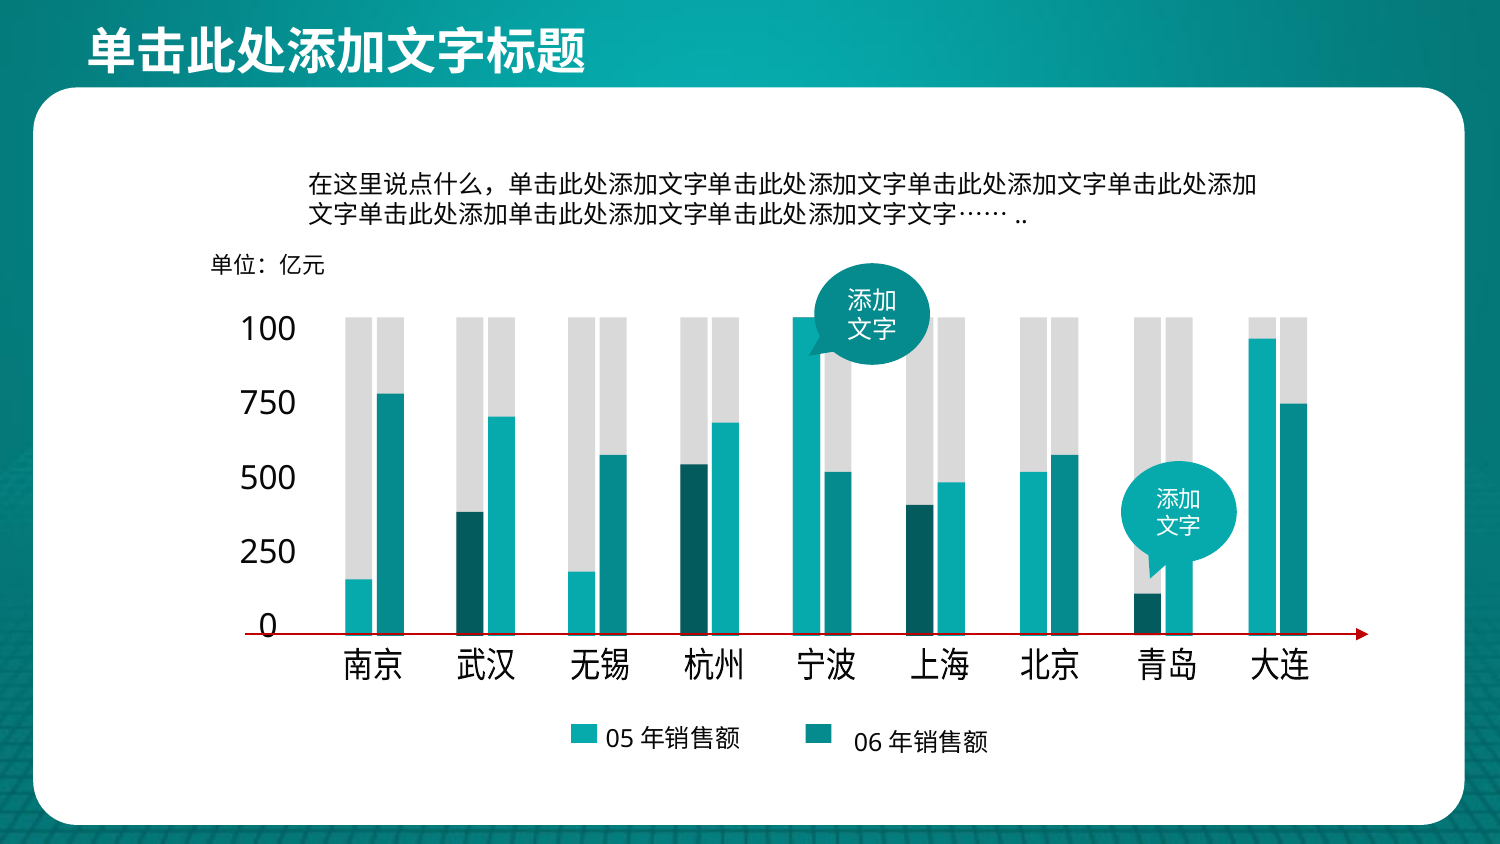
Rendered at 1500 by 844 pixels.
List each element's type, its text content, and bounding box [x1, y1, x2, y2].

text_box [1018, 470, 1049, 633]
text_box [598, 315, 629, 453]
text_box [791, 316, 822, 633]
text_box [566, 315, 597, 569]
text_box [936, 315, 967, 480]
text_box [375, 392, 406, 633]
text_box 100 [206, 295, 330, 339]
text_box [1247, 315, 1278, 336]
text_box 在这里说点什么，单击此处添加文字单击此处添加文字单击此处添加文字单击此处添加文字单击此处添加单击此处添加文字单击此处添加文字文字…….. [294, 161, 1297, 236]
text_box [569, 722, 579, 745]
text_box 06年销售额 [814, 715, 1029, 752]
text_box 500 [206, 444, 330, 488]
text_box 750 [206, 369, 330, 414]
text_box 上海 [941, 647, 969, 680]
text_box [904, 503, 935, 633]
text_box [803, 722, 814, 745]
text_box [343, 577, 374, 633]
text_box 0 [206, 592, 330, 637]
text_box [936, 480, 967, 633]
text_box [1132, 315, 1163, 477]
text_box [678, 315, 710, 462]
text_box [822, 470, 854, 633]
text_box [566, 569, 597, 633]
text_box [1018, 315, 1049, 470]
text_box [822, 355, 854, 470]
text_box [1132, 546, 1163, 592]
text_box [1049, 453, 1081, 633]
text_box [454, 315, 486, 510]
text_box [904, 315, 935, 503]
text_box [1163, 564, 1195, 633]
text_box [598, 453, 629, 633]
text_box [710, 421, 741, 633]
text_box [343, 315, 374, 577]
text_box [678, 462, 710, 633]
text_box 添加文字 [1118, 459, 1239, 581]
text_box 单位：亿元 [194, 236, 341, 280]
text_box 添加文字 [806, 261, 933, 367]
text_box [486, 415, 517, 633]
text_box [375, 315, 406, 392]
text_box [486, 315, 517, 415]
text_box 05年销售额 [579, 715, 766, 745]
text_box [454, 510, 486, 633]
text_box [1278, 315, 1309, 401]
picture [0, 0, 1500, 844]
text_box [1132, 592, 1163, 633]
text_box [1278, 401, 1309, 633]
text_box [1247, 336, 1278, 633]
text_box [710, 315, 741, 421]
text_box 250 [206, 518, 330, 562]
text_box [1163, 315, 1195, 460]
text_box [1049, 315, 1081, 453]
